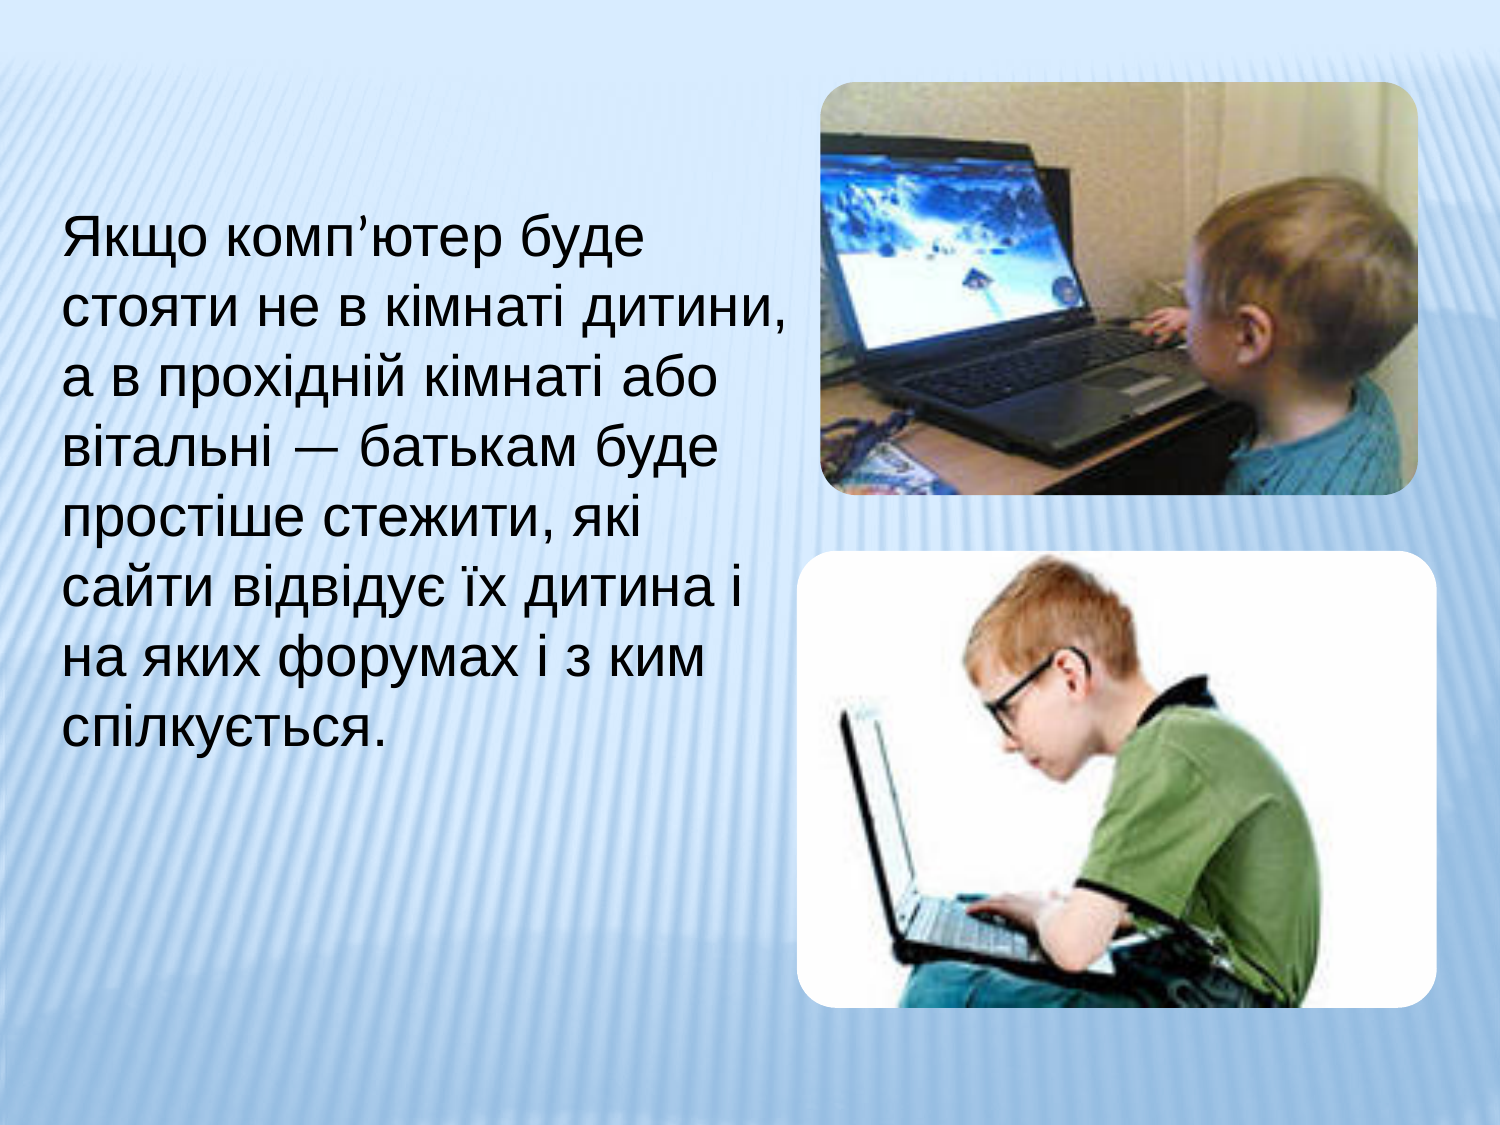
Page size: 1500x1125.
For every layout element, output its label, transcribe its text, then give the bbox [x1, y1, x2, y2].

text_box Якщо комп’ютер буде стояти не в кімнаті дитини, а в прохідній кімнаті або вітальні — батькам буде простіше стежити, які сайти відвідує їх дитина і на яких форумах і з ким спілкується. [46, 190, 821, 766]
picture [796, 550, 1438, 1009]
picture [819, 81, 1419, 496]
